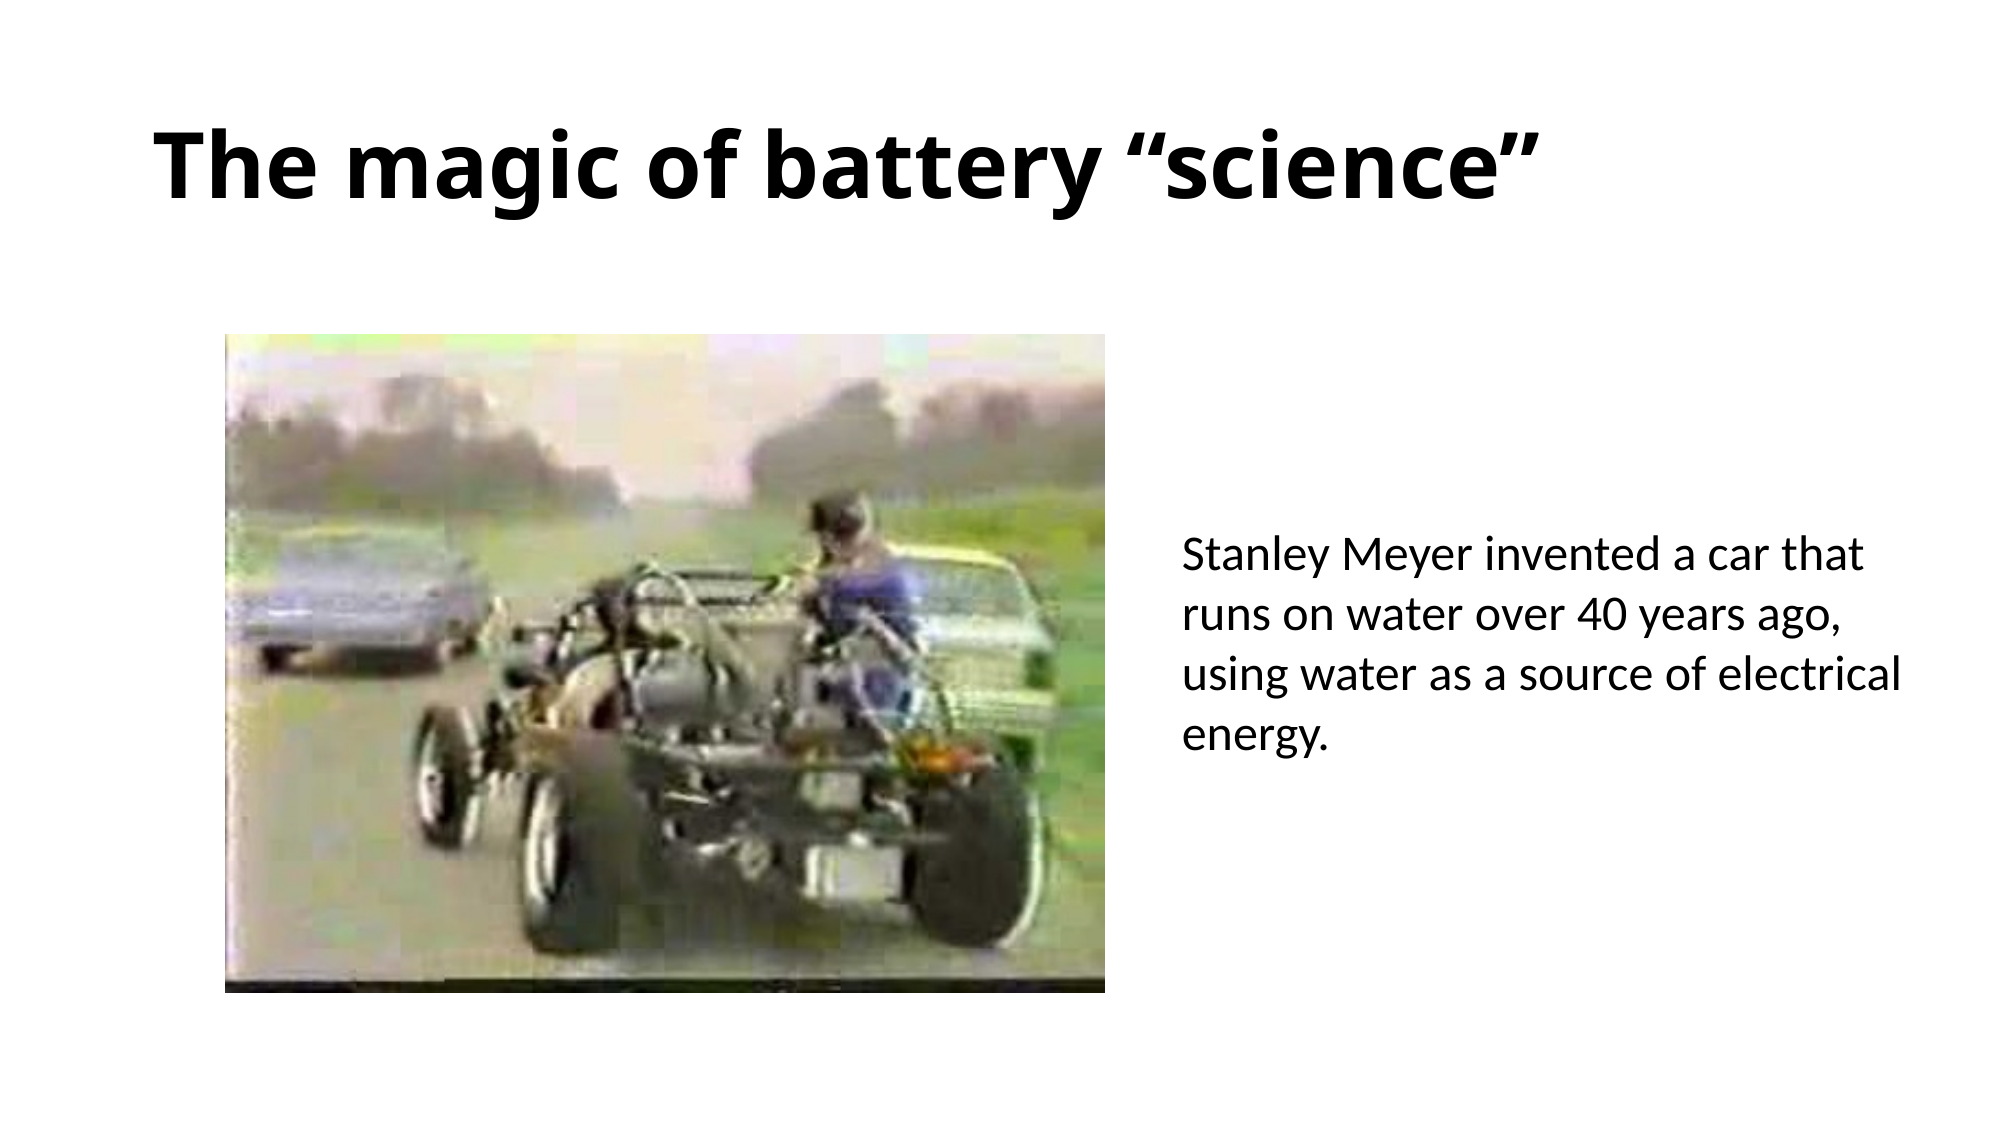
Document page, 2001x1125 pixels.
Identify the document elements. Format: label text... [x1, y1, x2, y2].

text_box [224, 333, 1106, 994]
text_box Stanley Meyer invented a car that runs on water over 40 years ago, using water as a source of electrical energy. [1167, 512, 1925, 948]
title The magic of battery “science” [137, 59, 1863, 278]
